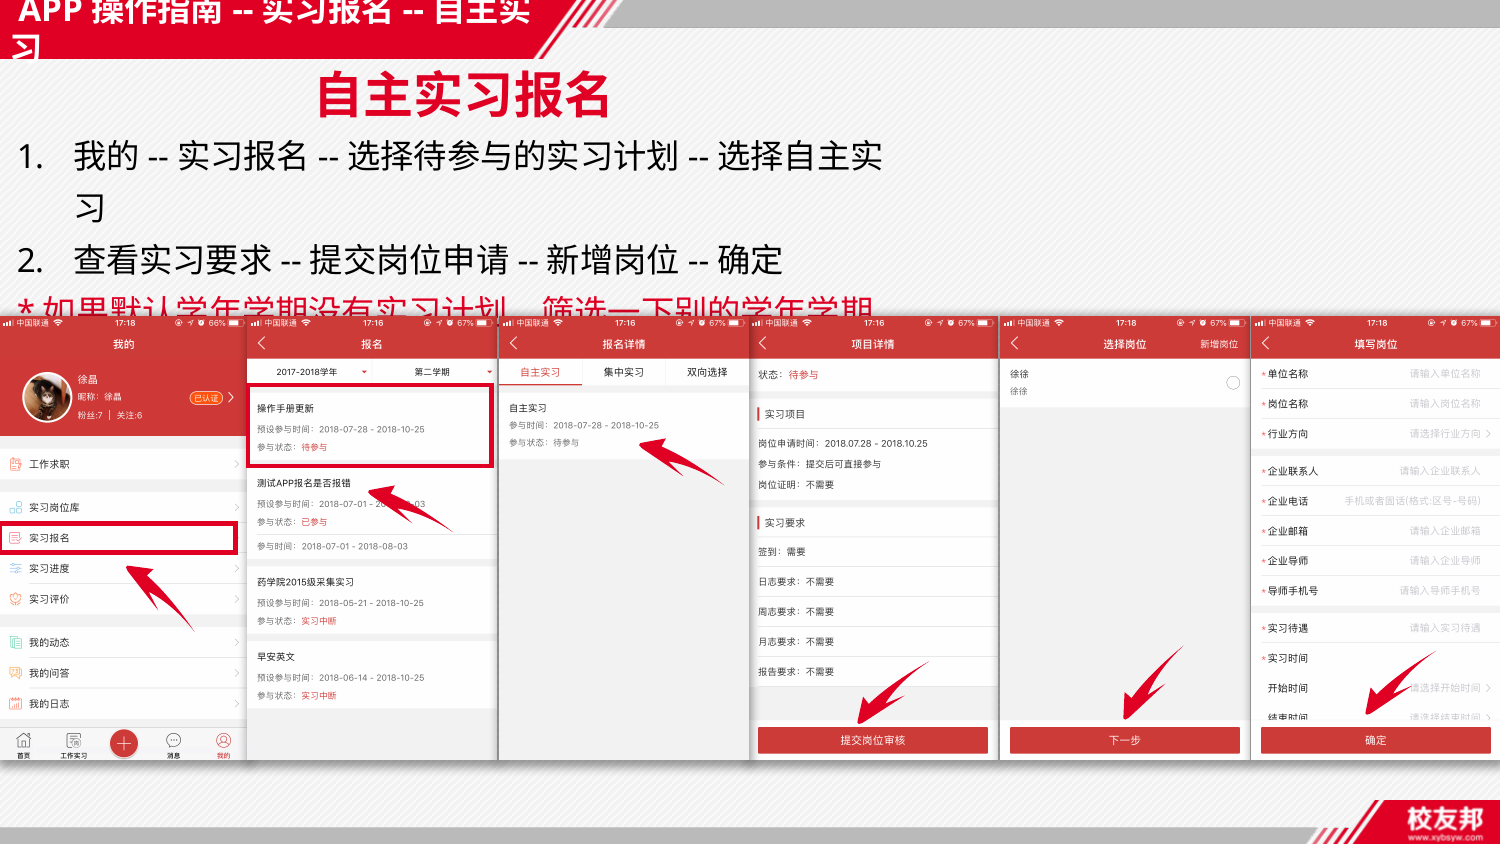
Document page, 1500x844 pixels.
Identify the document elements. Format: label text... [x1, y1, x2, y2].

text_box 自主实习报名 我的--实习报名--选择待参与的实习计划--选择自主实习 查看实习要求--提交岗位申请--新增岗位--确定 *如果默认学年学期没有实习计划，筛选一下别的学年学期 [2, 56, 926, 309]
text_box APP操作指南--实习报名--自主实习 [2, 0, 569, 56]
picture [0, 760, 1500, 844]
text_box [0, 316, 1500, 760]
picture [569, 0, 1500, 316]
